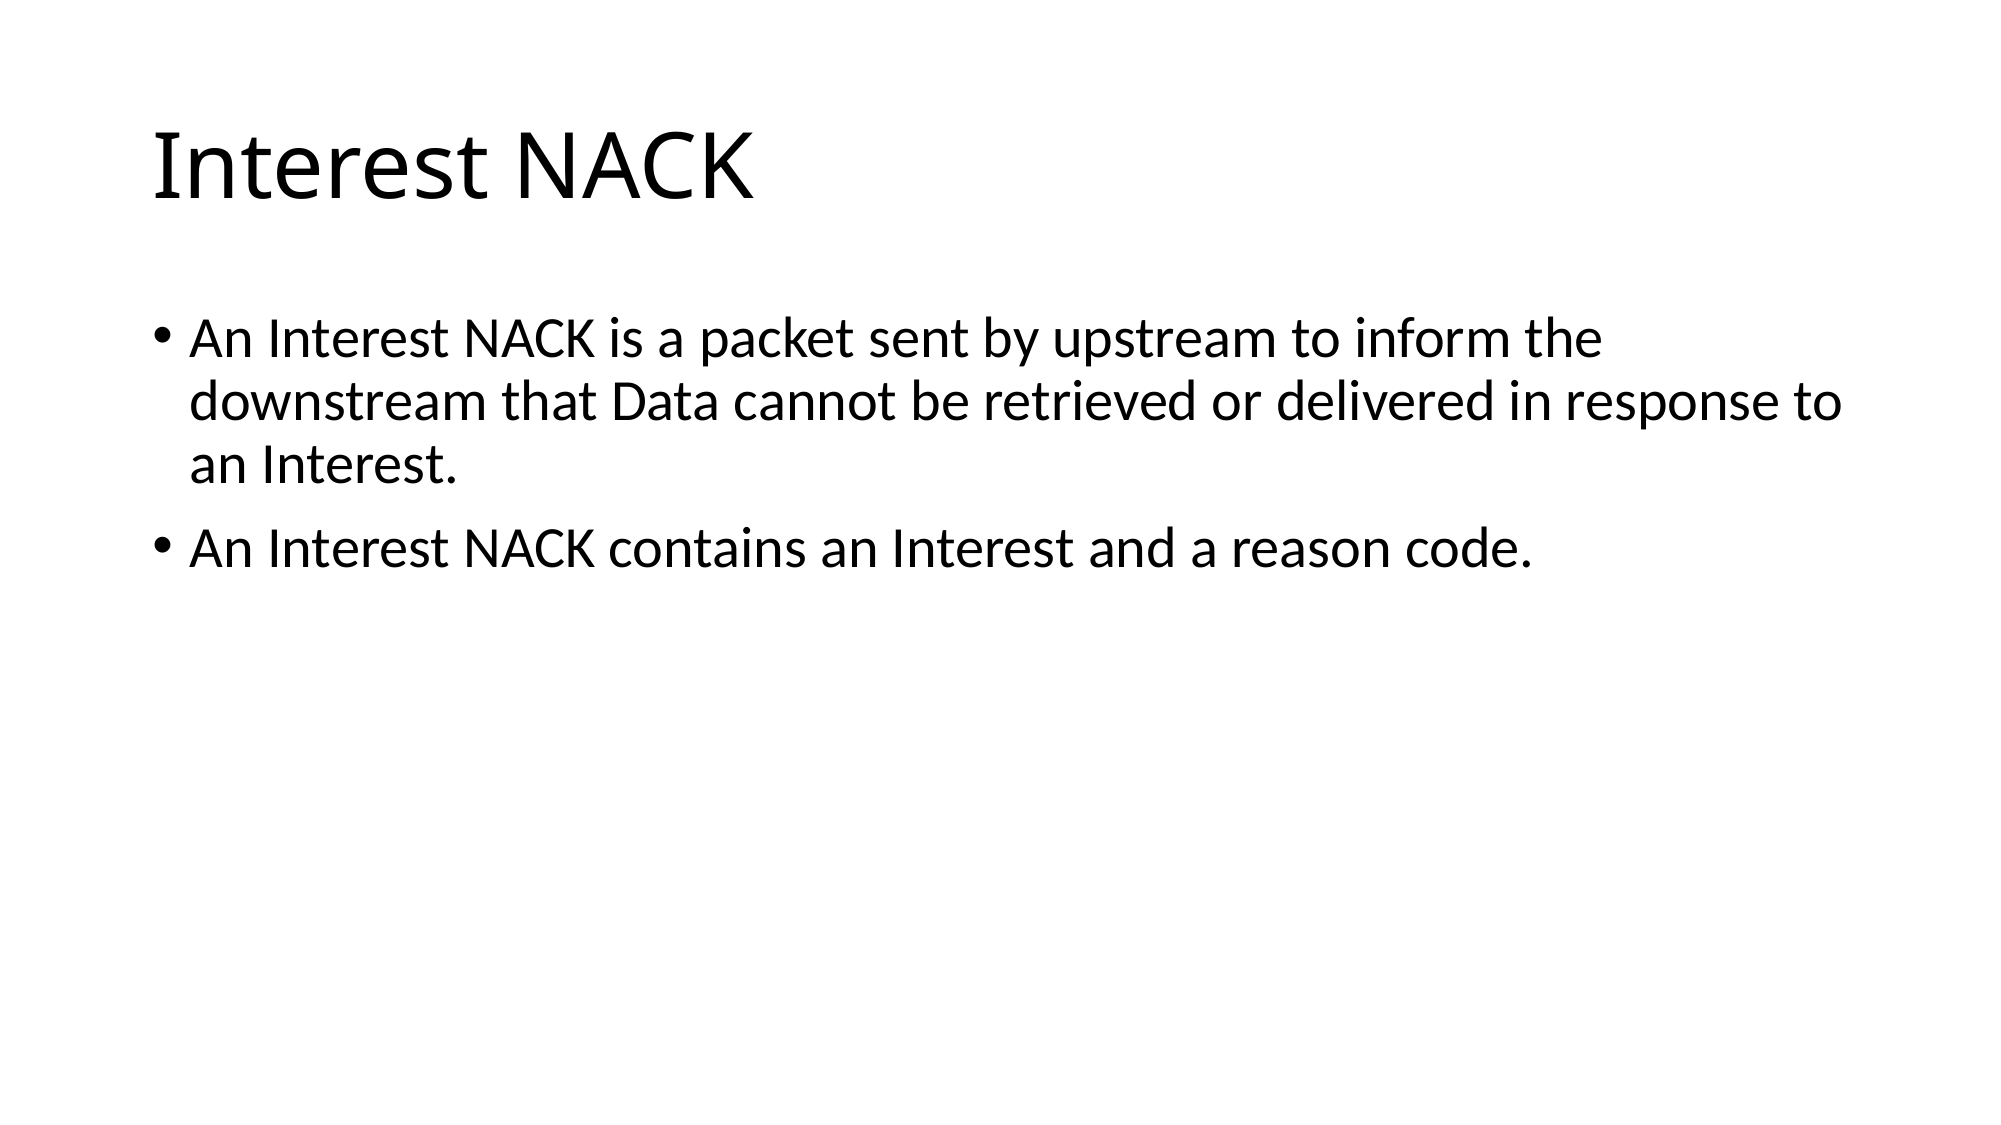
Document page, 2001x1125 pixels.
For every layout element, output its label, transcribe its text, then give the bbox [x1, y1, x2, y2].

list An Interest NACK is a packet sent by upstream to inform the downstream that Data cannot be retrieved or delivered in response to an Interest. An Interest NACK contains an Interest and a reason code. [137, 299, 1863, 1014]
title Interest NACK [137, 59, 1863, 278]
